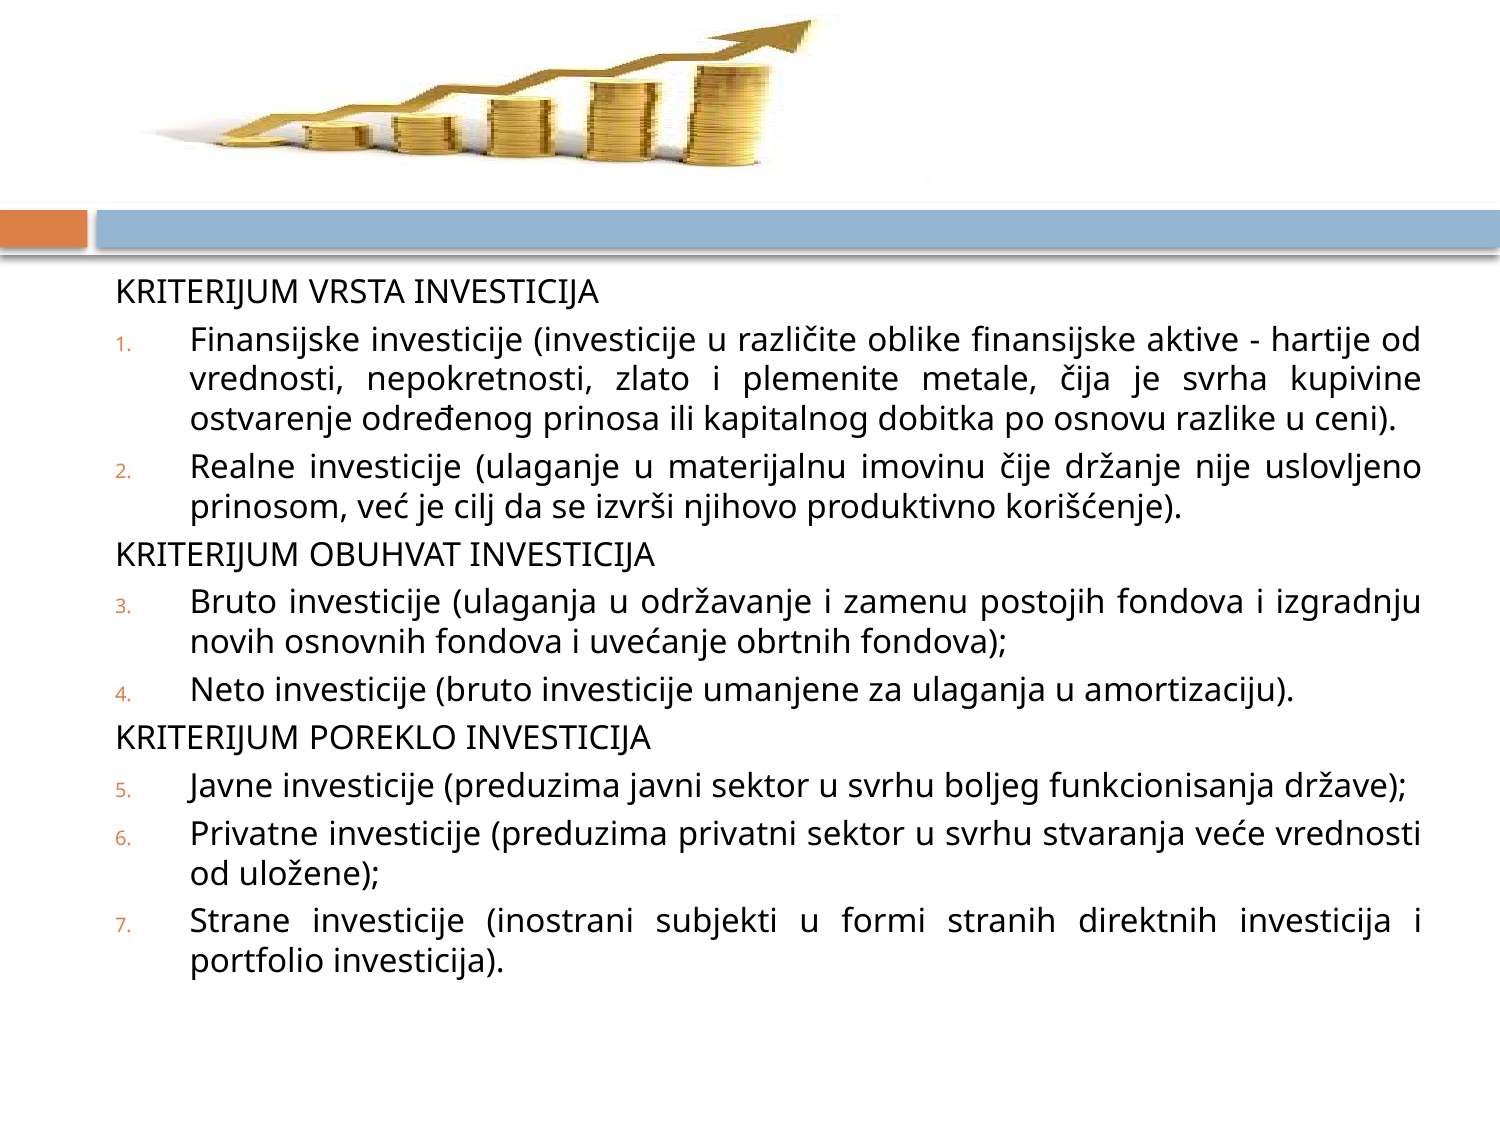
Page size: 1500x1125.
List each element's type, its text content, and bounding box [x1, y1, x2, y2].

picture [99, 0, 933, 201]
list KRITERIJUM VRSTA INVESTICIJA Finansijske investicije (investicije u različite oblike finansijske aktive - hartije od vrednosti, nepokretnosti, zlato i plemenite metale, čija je svrha kupivine ostvarenje određenog prinosa ili kapitalnog dobitka po osnovu razlike u ceni). Realne investicije (ulaganje u materijalnu imovinu čije držanje nije uslovljeno prinosom, već je cilj da se izvrši njihovo produktivno korišćenje). KRITERIJUM OBUHVAT INVESTICIJA Bruto investicije (ulaganja u održavanje i zamenu postojih fondova i izgradnju novih osnovnih fondova i uvećanje obrtnih fondova); Neto investicije (bruto investicije umanjene za ulaganja u amortizaciju). KRITERIJUM POREKLO INVESTICIJA Javne investicije (preduzima javni sektor u svrhu boljeg funkcionisanja države); Privatne investicije (preduzima privatni sektor u svrhu stvaranja veće vrednosti od uložene); Strane investicije (inostrani subjekti u formi stranih direktnih investicija i portfolio investicija). [100, 262, 1438, 1000]
